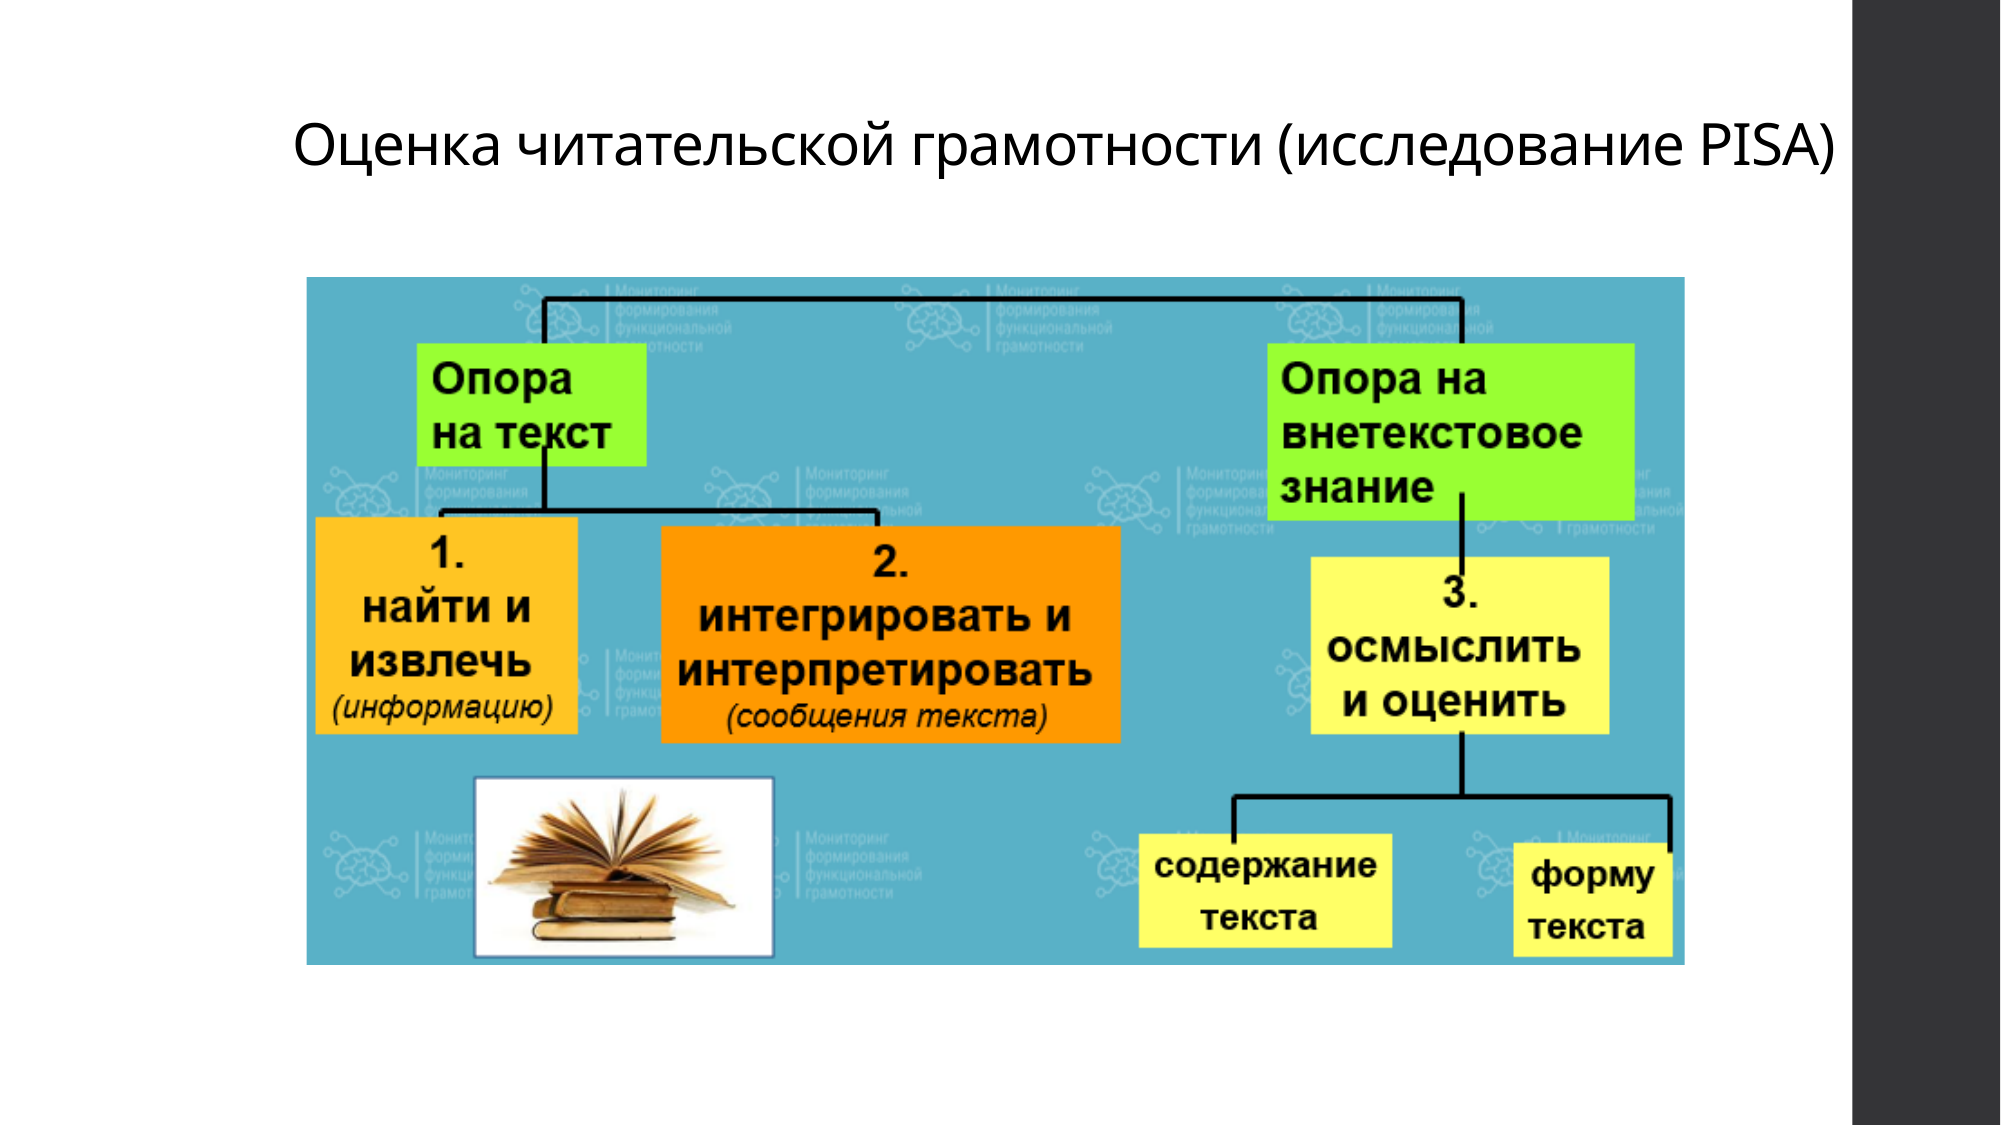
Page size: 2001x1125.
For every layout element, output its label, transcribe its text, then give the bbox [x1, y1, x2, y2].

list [306, 277, 1685, 965]
title Оценка читательской грамотности (исследование PISA) [277, 72, 1905, 186]
